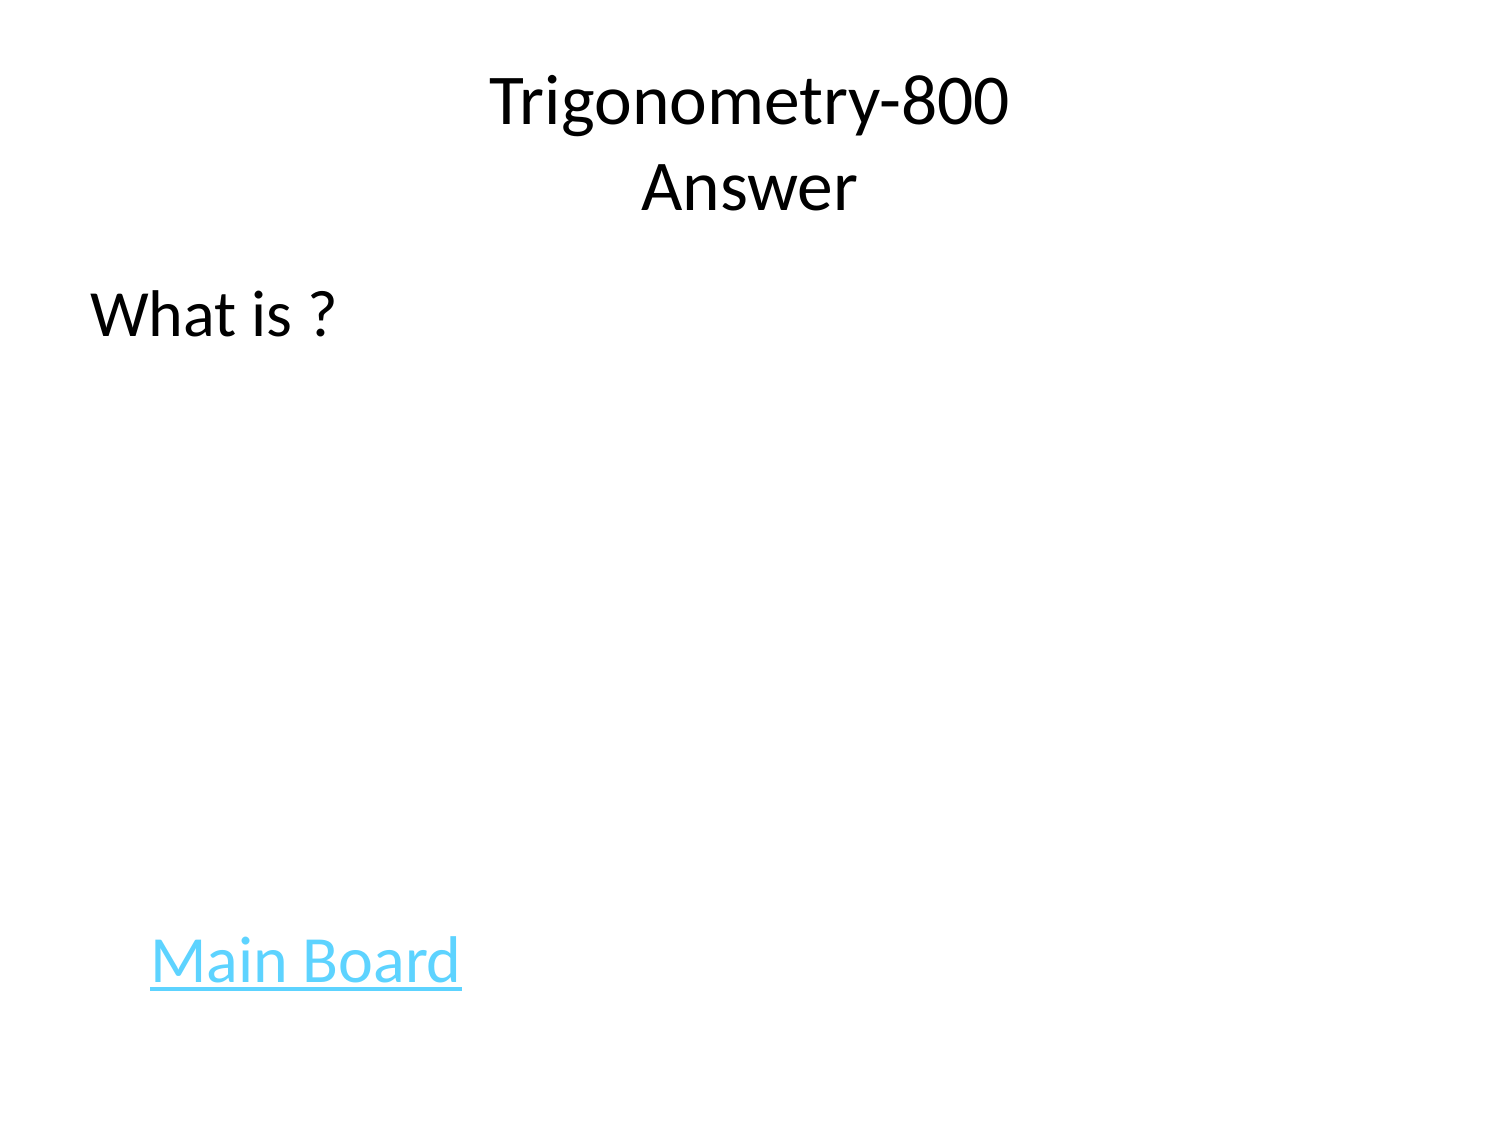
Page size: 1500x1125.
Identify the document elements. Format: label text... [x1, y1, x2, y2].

title Trigonometry-800 Answer [75, 45, 1425, 233]
